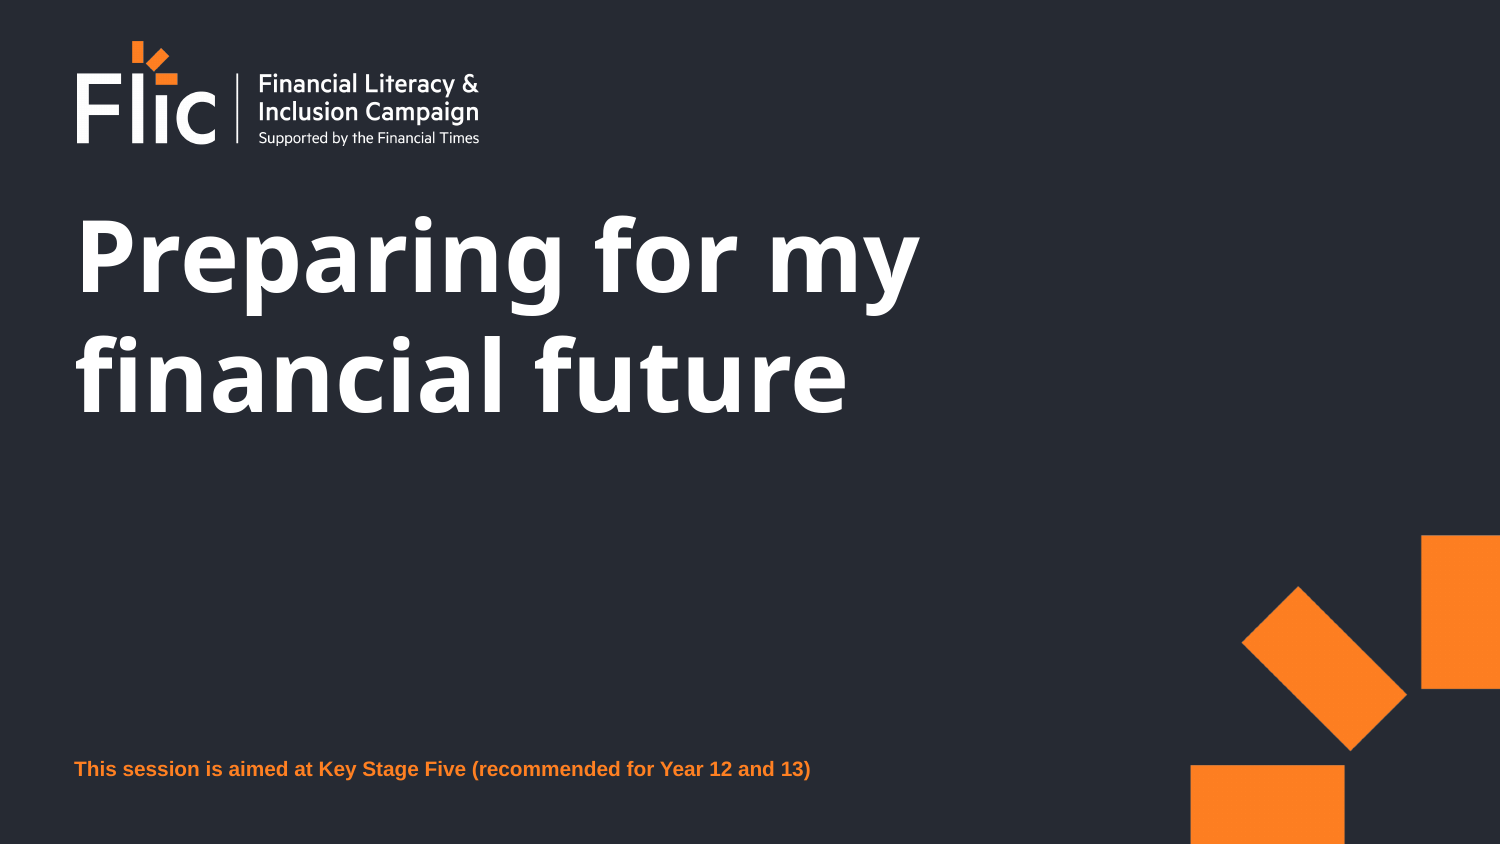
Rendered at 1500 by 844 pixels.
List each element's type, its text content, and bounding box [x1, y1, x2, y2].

picture [77, 41, 479, 146]
picture [1191, 536, 1500, 844]
title Preparing for my financial future [59, 218, 1023, 528]
text_box This session is aimed at Key Stage Five (recommended for Year 12 and 13) [59, 743, 1156, 794]
